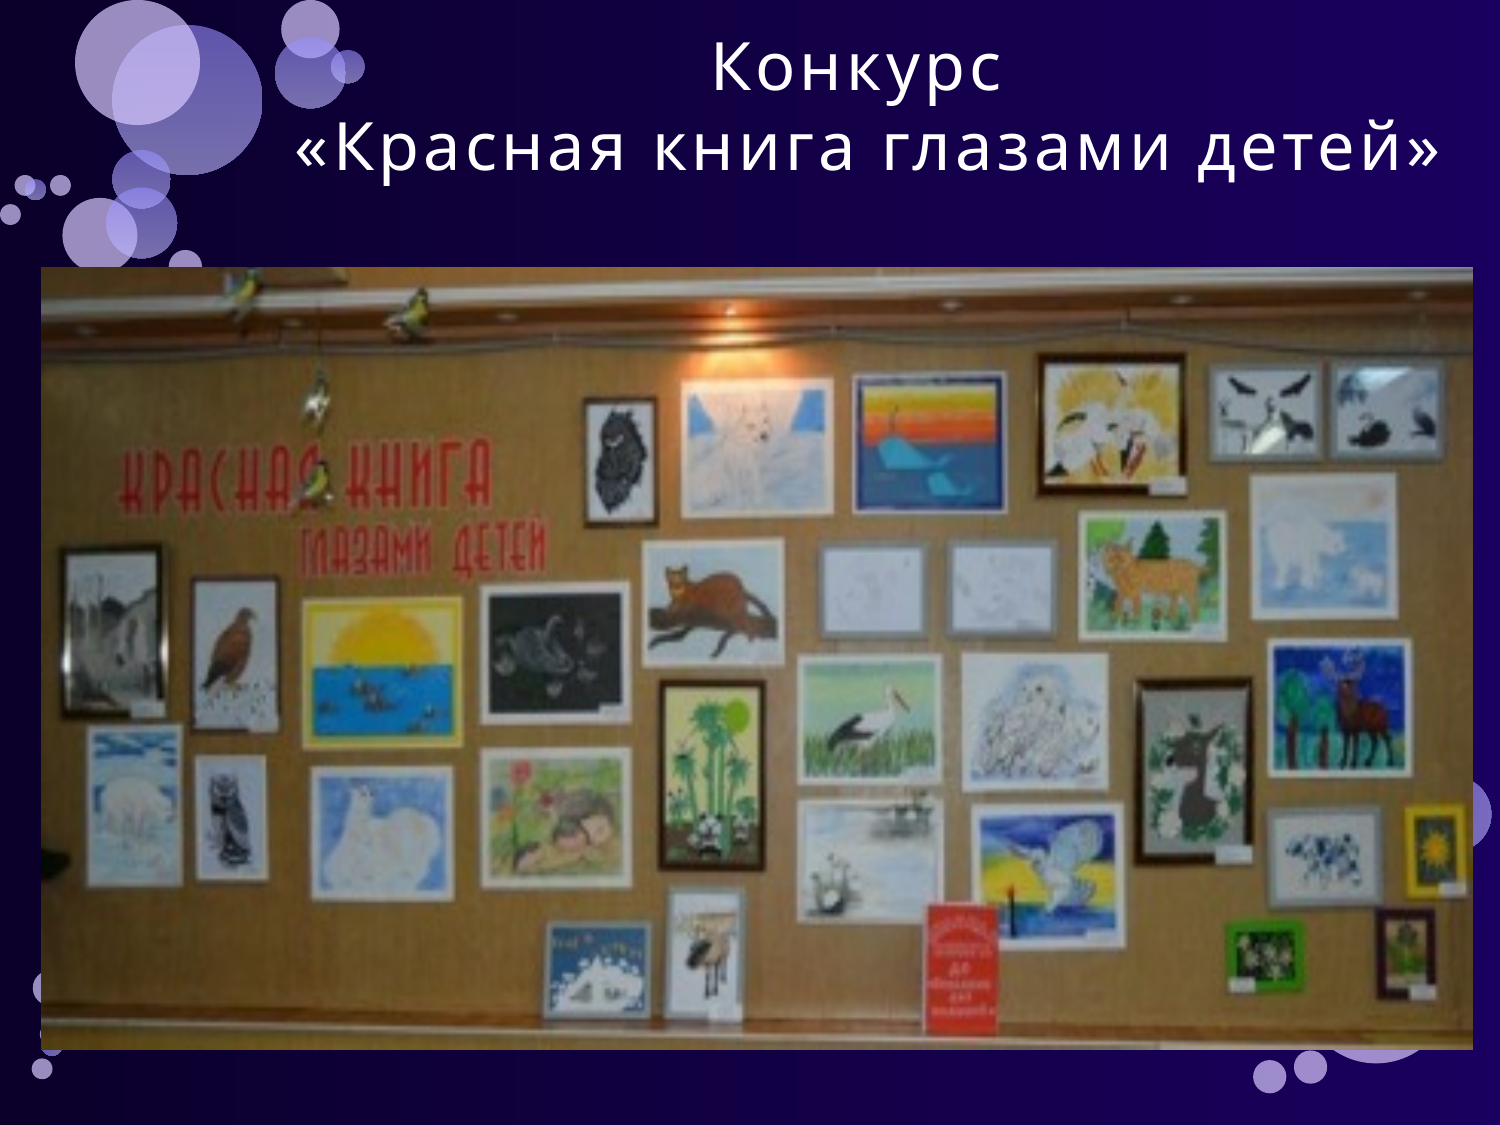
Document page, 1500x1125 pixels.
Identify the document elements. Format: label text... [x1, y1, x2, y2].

title Конкурс «Красная книга глазами детей» [237, 0, 1500, 209]
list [39, 265, 1474, 1051]
